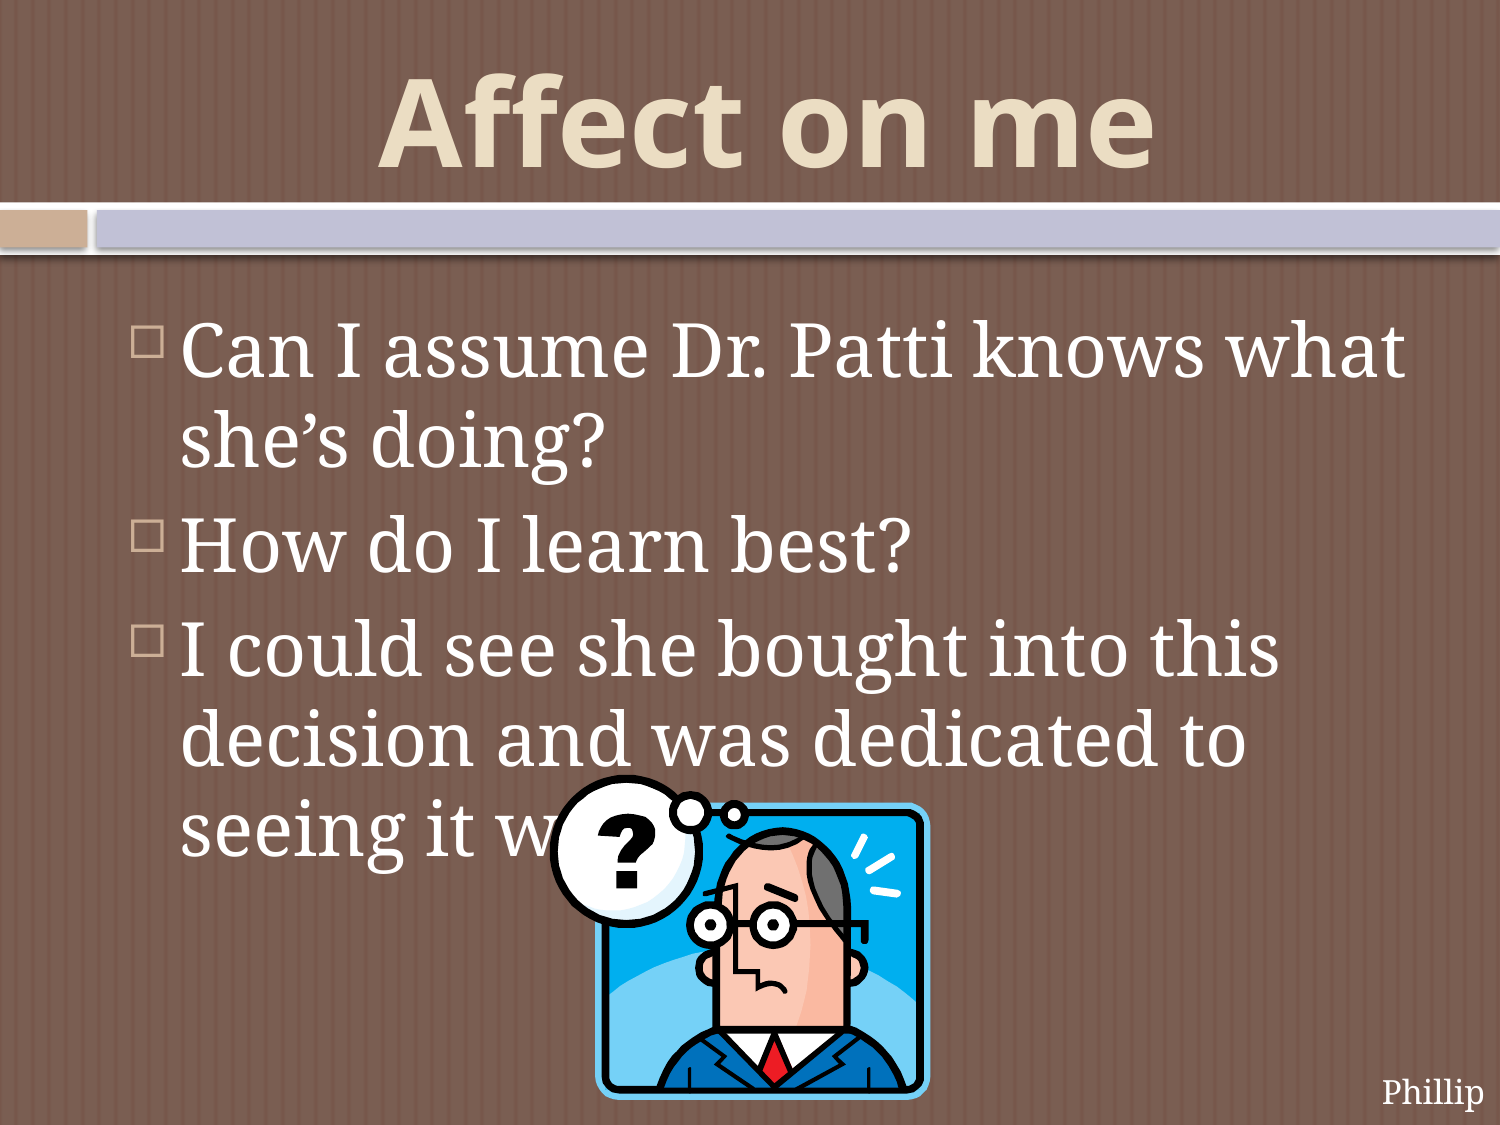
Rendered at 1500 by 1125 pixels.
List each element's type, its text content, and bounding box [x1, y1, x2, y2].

picture [549, 774, 931, 1101]
list Can I assume Dr. Patti knows what she’s doing? How do I learn best? I could see she bought into this decision and was dedicated to seeing it work [112, 295, 1450, 1038]
title Affect on me [99, 37, 1438, 200]
text_box Phillip [1175, 1064, 1500, 1119]
